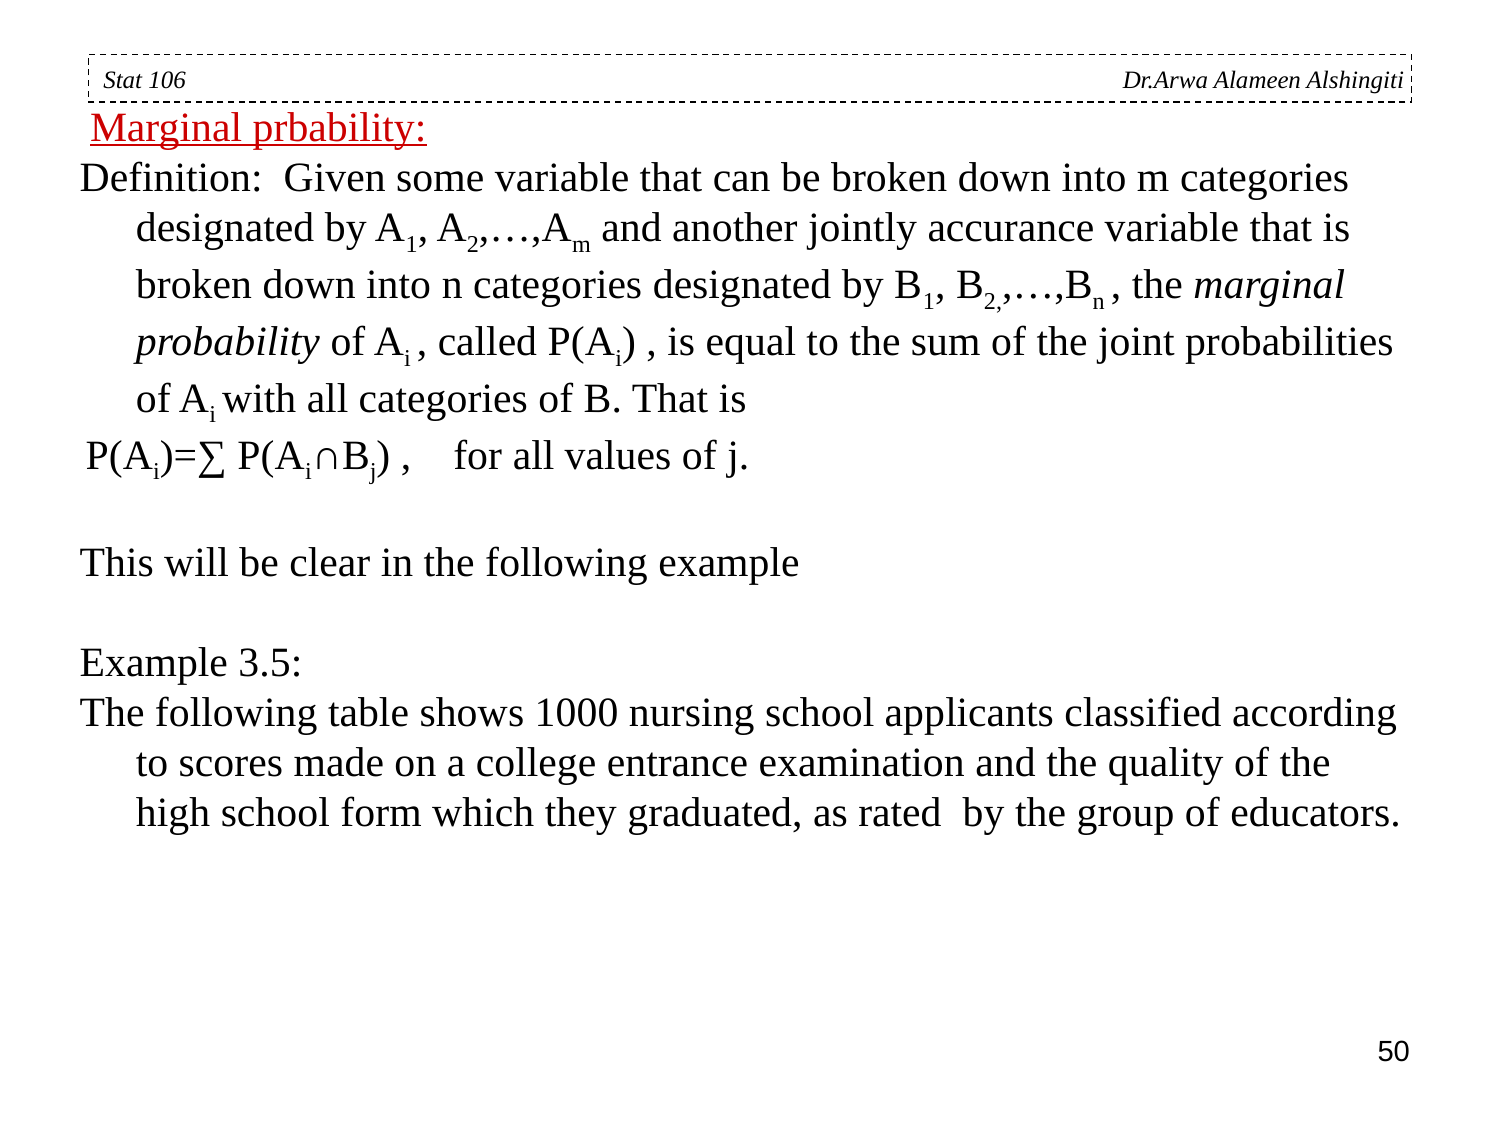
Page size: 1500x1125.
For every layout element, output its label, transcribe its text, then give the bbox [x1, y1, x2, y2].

text_box Marginal prbability: Definition: Given some variable that can be broken down into m categories designated by A1, A2,…,Am and another jointly accurance variable that is broken down into n categories designated by B1, B2,,…,Bn , the marginal probability of Ai , called P(Ai) , is equal to the sum of the joint probabilities of Ai with all categories of B. That is P(Ai)=∑ P(Ai∩Bj) , for all values of j. This will be clear in the following example Example 3.5: The following table shows 1000 nursing school applicants classified according to scores made on a college entrance examination and the quality of the high school form which they graduated, as rated by the group of educators. [64, 42, 1425, 1083]
slide_number 50 [1074, 1024, 1426, 1103]
